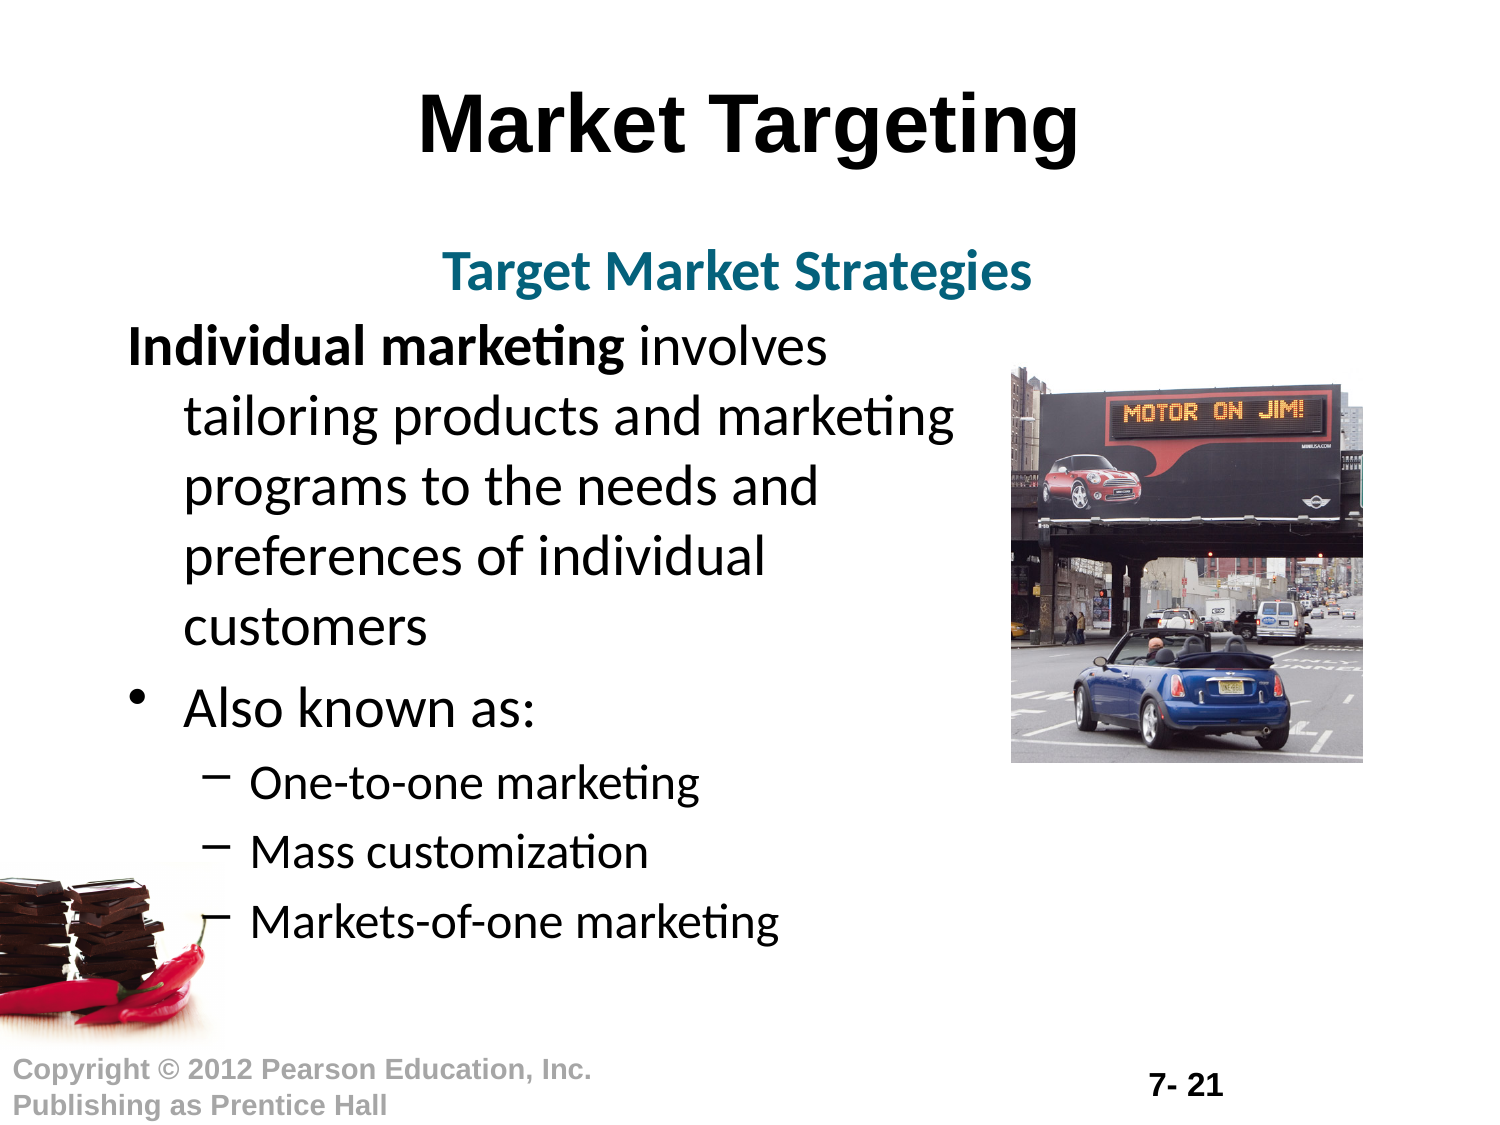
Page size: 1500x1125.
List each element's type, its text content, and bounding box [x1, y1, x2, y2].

list Target Market Strategies [149, 224, 1326, 288]
picture [1011, 362, 1364, 763]
picture [0, 862, 225, 1050]
title Market Targeting [112, 37, 1388, 226]
list Individual marketing involves tailoring products and marketing programs to the needs and preferences of individual customers Also known as: One-to-one marketing Mass customization Markets-of-one marketing [112, 299, 988, 988]
